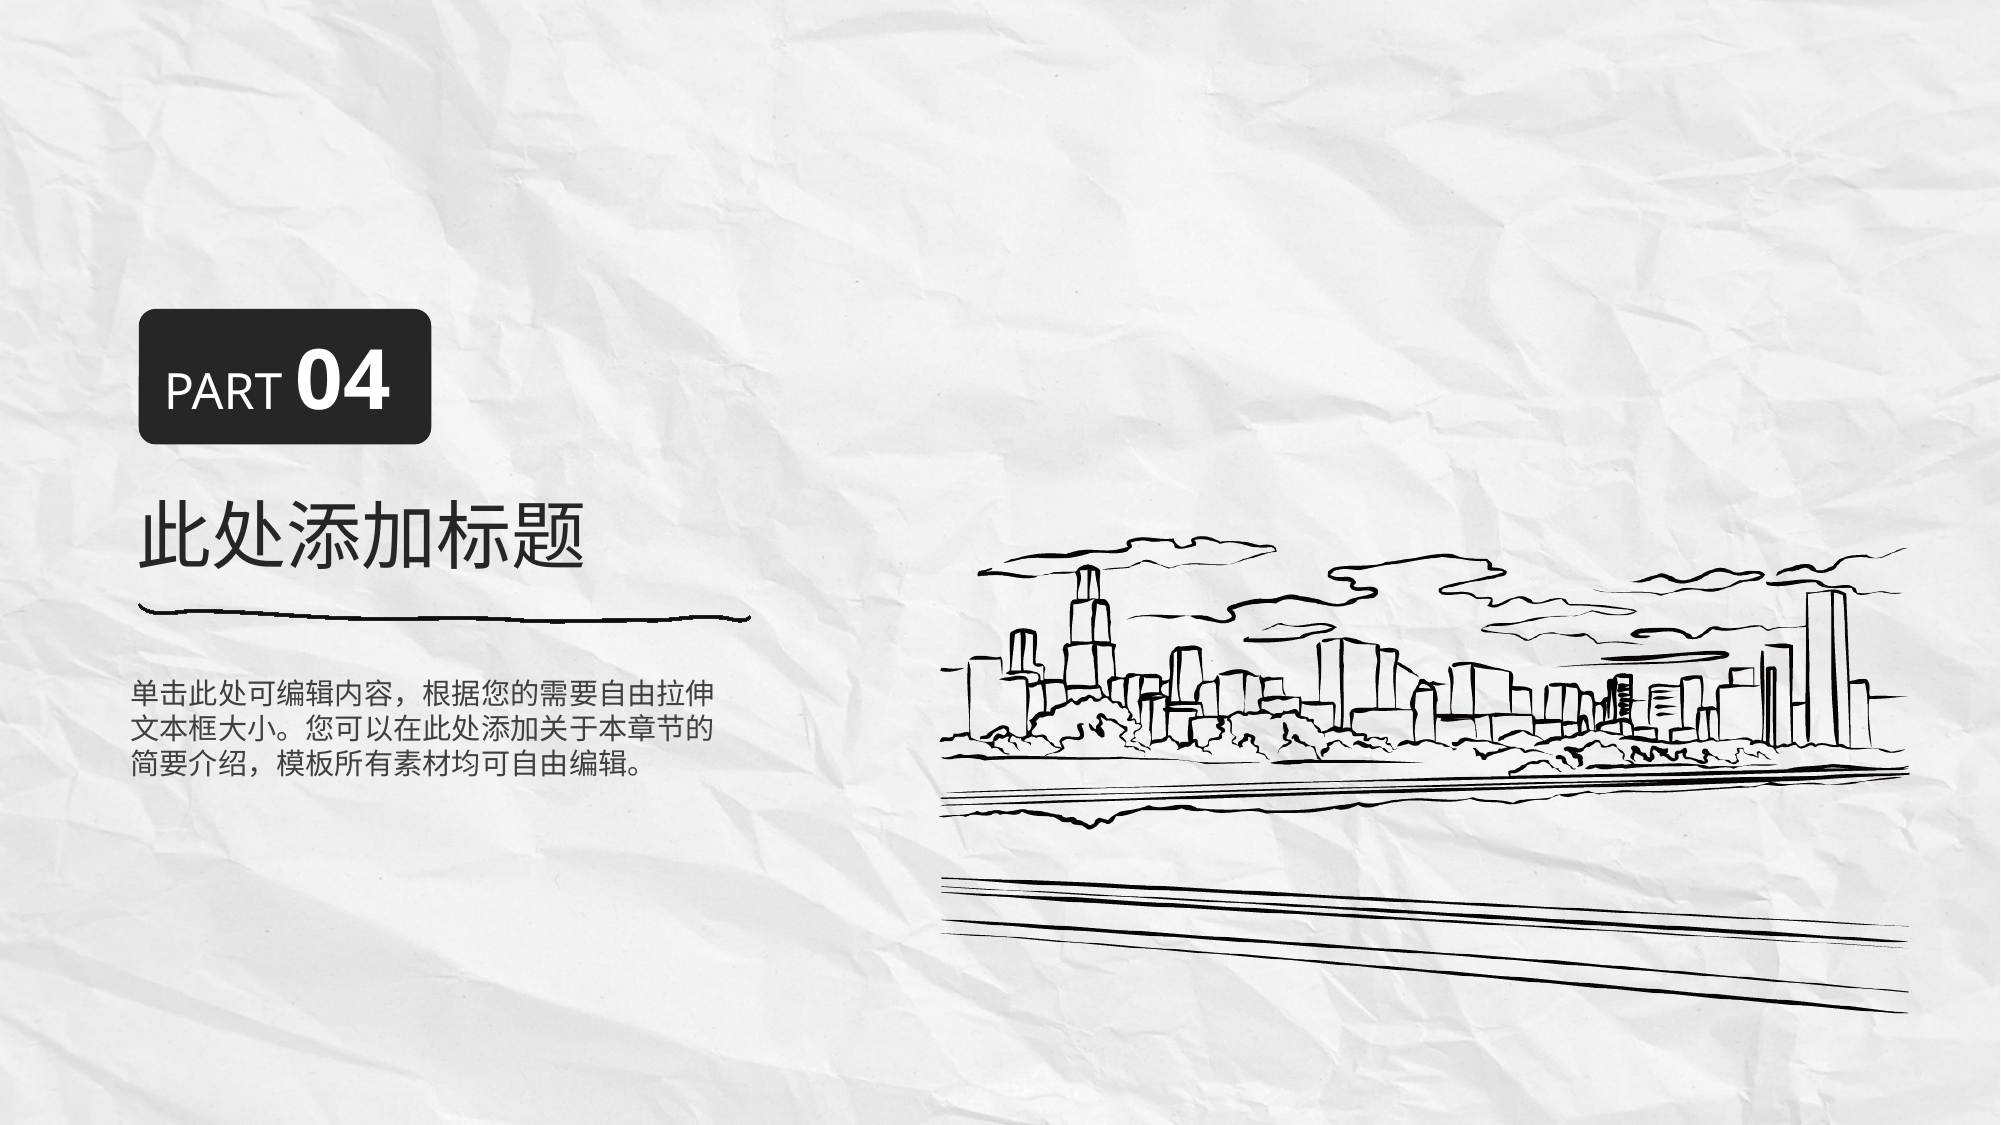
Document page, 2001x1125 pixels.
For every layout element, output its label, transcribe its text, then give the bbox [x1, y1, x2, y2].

text_box [138, 603, 751, 624]
picture [0, 0, 2001, 1125]
text_box PART 04 [149, 318, 432, 434]
text_box 单击此处可编辑内容，根据您的需要自由拉伸文本框大小。您可以在此处添加关于本章节的简要介绍，模板所有素材均可自由编辑。 [130, 675, 733, 780]
text_box [137, 307, 431, 446]
text_box 此处添加标题 [122, 481, 741, 586]
